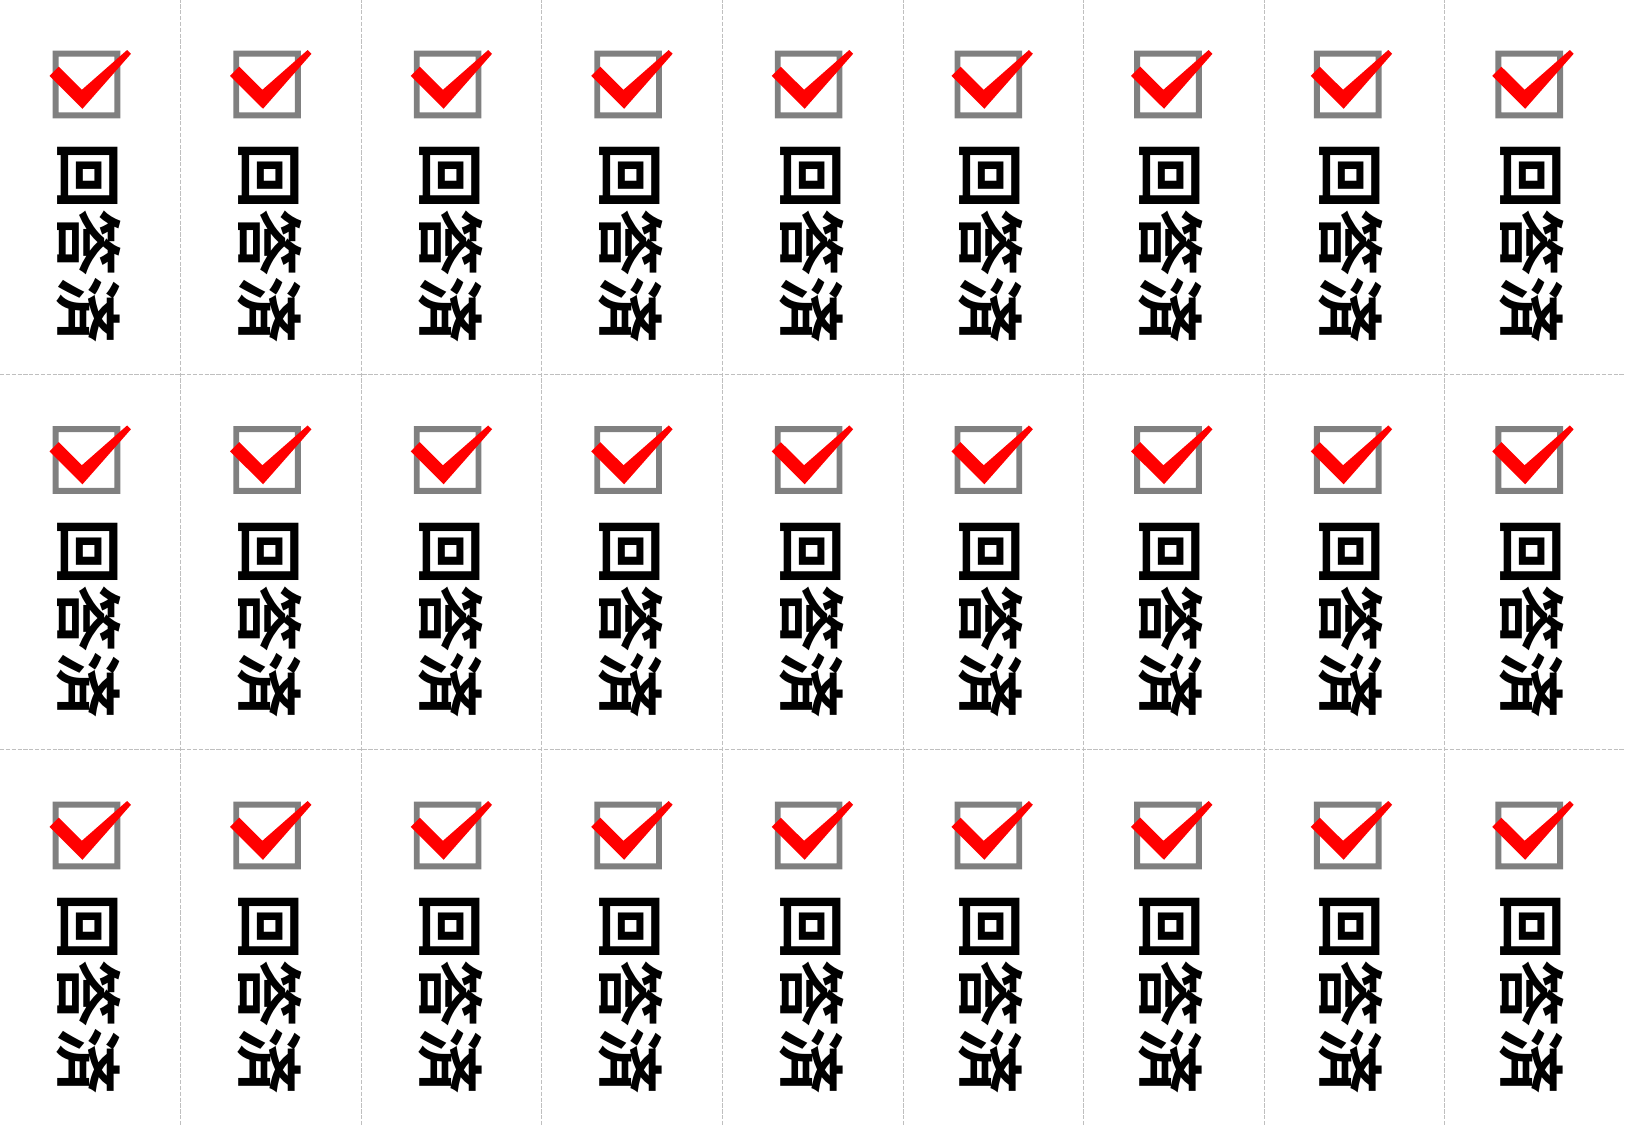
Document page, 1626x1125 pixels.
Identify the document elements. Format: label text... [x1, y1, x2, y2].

text_box 回答済 [1492, 138, 1574, 348]
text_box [591, 425, 673, 494]
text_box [771, 800, 854, 870]
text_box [1492, 49, 1574, 119]
text_box 回答済 [410, 889, 492, 1099]
text_box 回答済 [1131, 513, 1213, 724]
text_box 回答済 [951, 513, 1033, 724]
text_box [1131, 425, 1213, 494]
text_box 回答済 [772, 513, 853, 724]
text_box 回答済 [49, 513, 131, 724]
text_box 回答済 [772, 138, 853, 348]
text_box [951, 800, 1033, 870]
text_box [410, 49, 493, 119]
text_box 回答済 [1492, 513, 1574, 724]
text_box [771, 425, 854, 494]
text_box 回答済 [49, 138, 131, 348]
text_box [591, 800, 673, 870]
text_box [230, 425, 312, 494]
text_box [1492, 800, 1574, 870]
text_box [951, 425, 1033, 494]
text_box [49, 49, 131, 119]
text_box 回答済 [772, 889, 853, 1099]
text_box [1131, 800, 1213, 870]
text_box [1310, 49, 1393, 119]
text_box 回答済 [230, 889, 312, 1099]
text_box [410, 425, 493, 494]
text_box 回答済 [410, 138, 492, 348]
text_box 回答済 [1311, 138, 1392, 348]
text_box 回答済 [951, 889, 1033, 1099]
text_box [1492, 425, 1574, 494]
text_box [771, 49, 854, 119]
text_box 回答済 [1131, 889, 1213, 1099]
text_box 回答済 [591, 889, 673, 1099]
text_box 回答済 [1492, 889, 1574, 1099]
text_box 回答済 [230, 513, 312, 724]
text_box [1131, 49, 1213, 119]
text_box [230, 49, 312, 119]
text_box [49, 800, 131, 870]
text_box 回答済 [1311, 889, 1392, 1099]
text_box 回答済 [410, 513, 492, 724]
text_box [591, 49, 673, 119]
text_box 回答済 [230, 138, 312, 348]
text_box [410, 800, 493, 870]
text_box 回答済 [1311, 513, 1392, 724]
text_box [951, 49, 1033, 119]
text_box 回答済 [591, 513, 673, 724]
text_box 回答済 [1131, 138, 1213, 348]
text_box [230, 800, 312, 870]
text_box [1310, 425, 1393, 494]
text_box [49, 425, 131, 494]
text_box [1310, 800, 1393, 870]
text_box 回答済 [951, 138, 1033, 348]
text_box 回答済 [49, 889, 131, 1099]
text_box 回答済 [591, 138, 673, 348]
